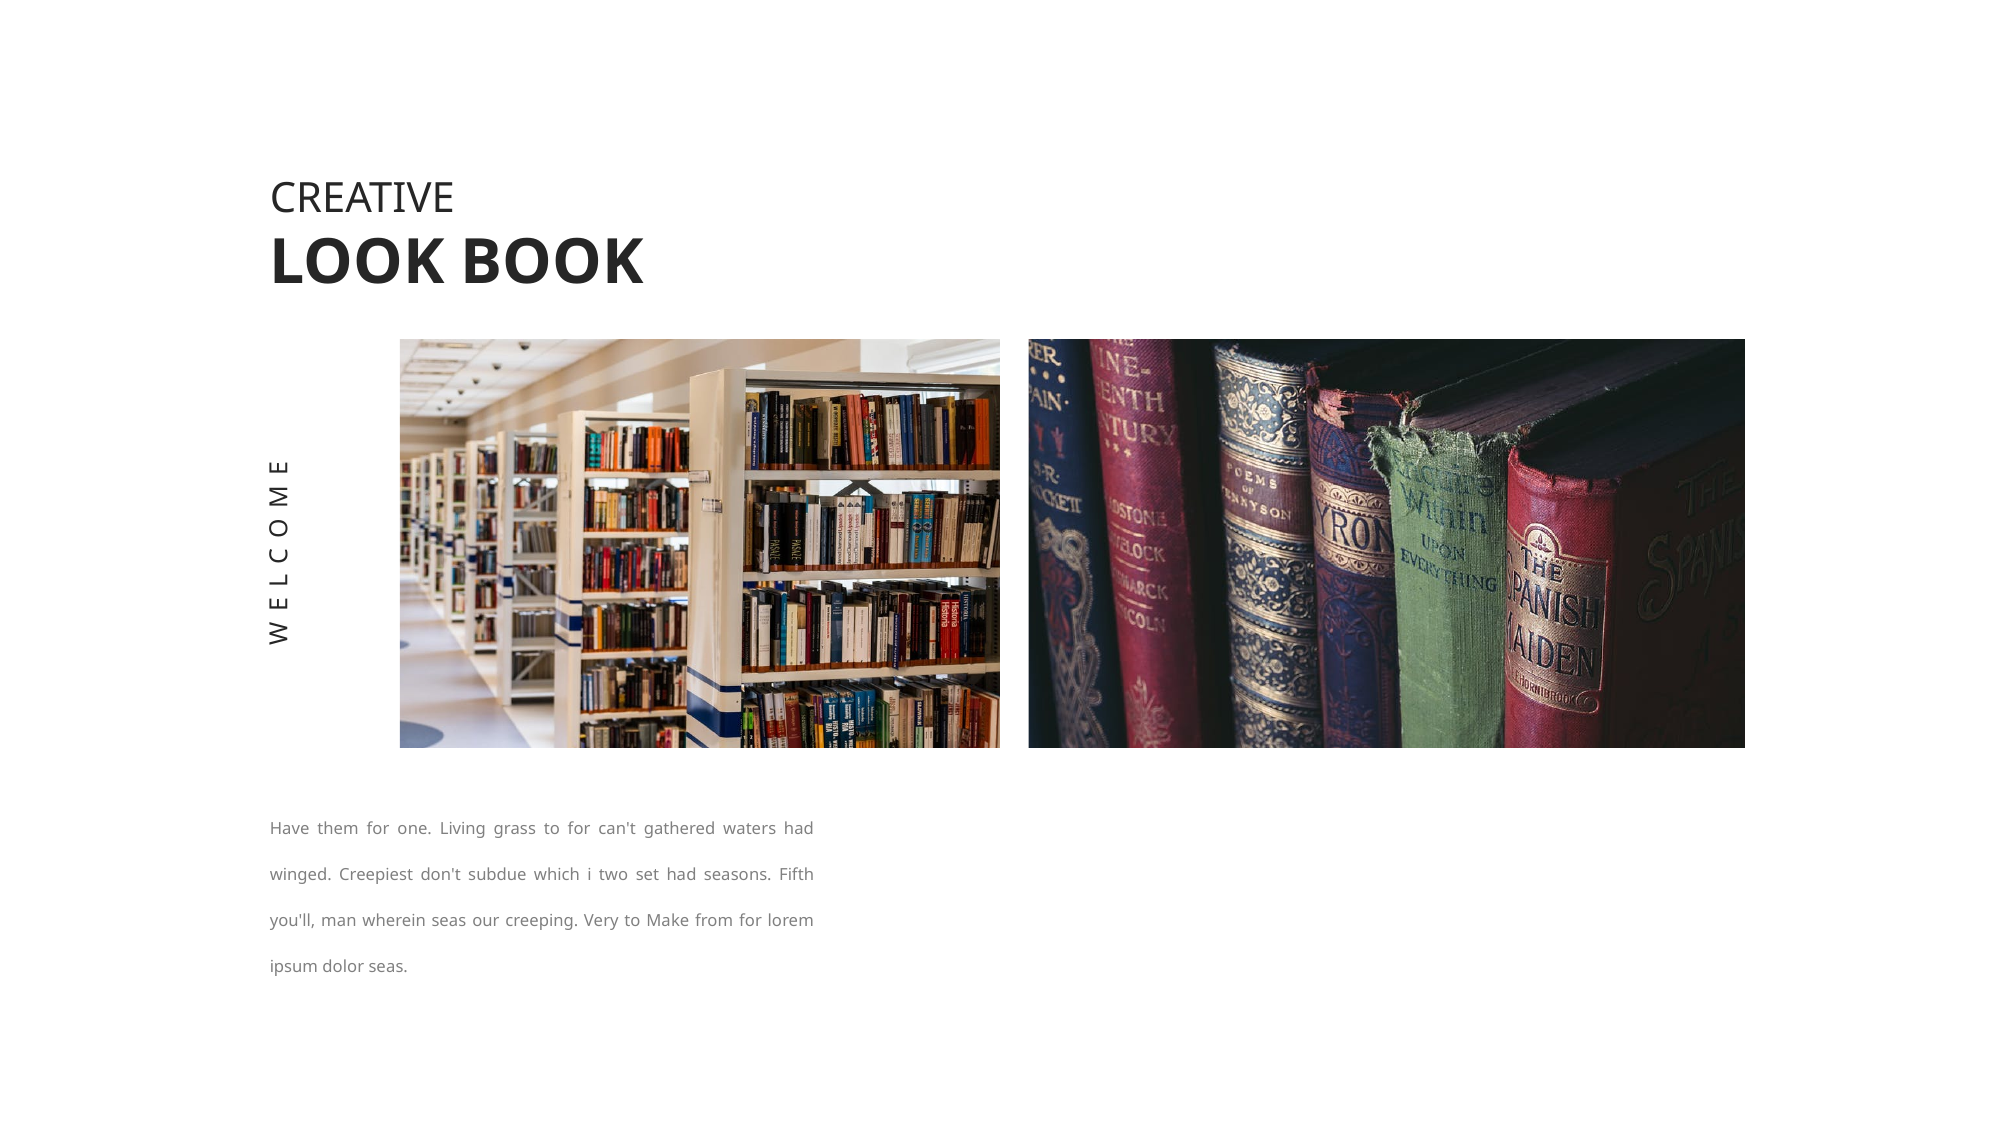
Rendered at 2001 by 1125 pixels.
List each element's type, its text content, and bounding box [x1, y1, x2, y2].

picture [1028, 339, 1745, 748]
text_box WELCOME [255, 446, 300, 680]
picture [399, 339, 1000, 748]
text_box CREATIVE LOOK BOOK [255, 163, 705, 304]
text_box Have them for one. Living grass to for can't gathered waters had winged. Creepiest don't subdue which i two set had seasons. Fifth you'll, man wherein seas our creeping. Very to Make from for lorem ipsum dolor seas. [255, 784, 830, 983]
